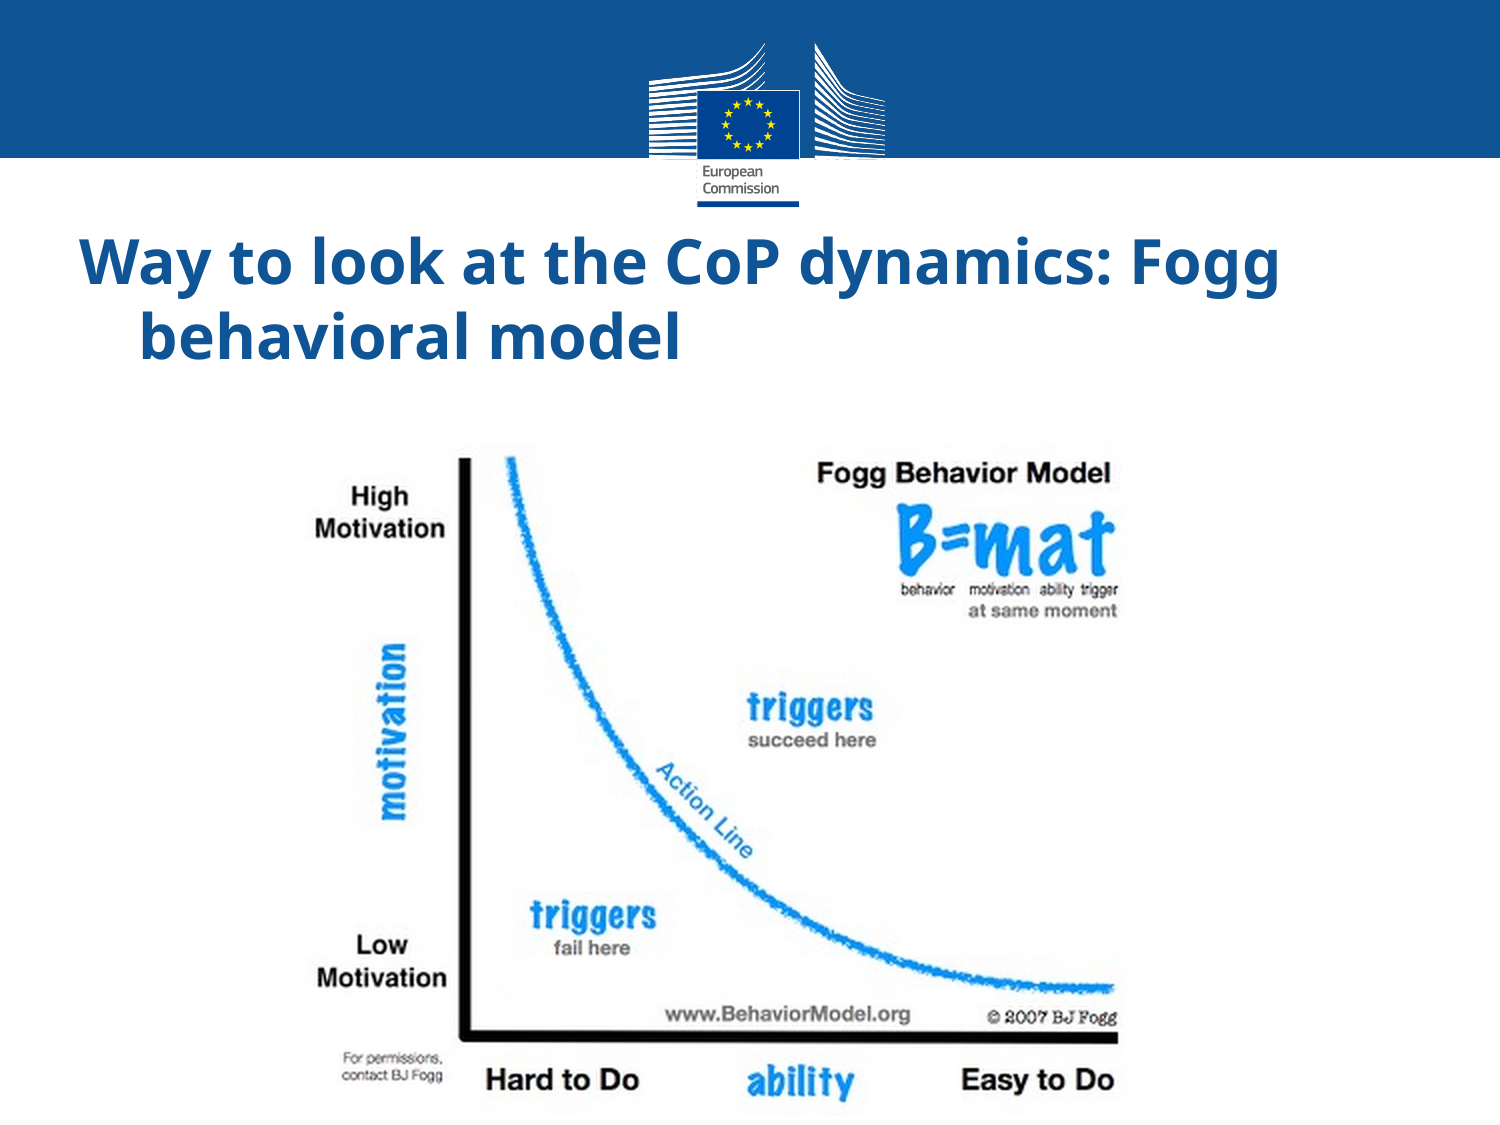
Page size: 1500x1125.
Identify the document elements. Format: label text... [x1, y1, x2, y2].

title Way to look at the CoP dynamics: Fogg behavioral model [64, 219, 1415, 374]
picture [649, 42, 885, 208]
picture [231, 376, 1247, 1125]
